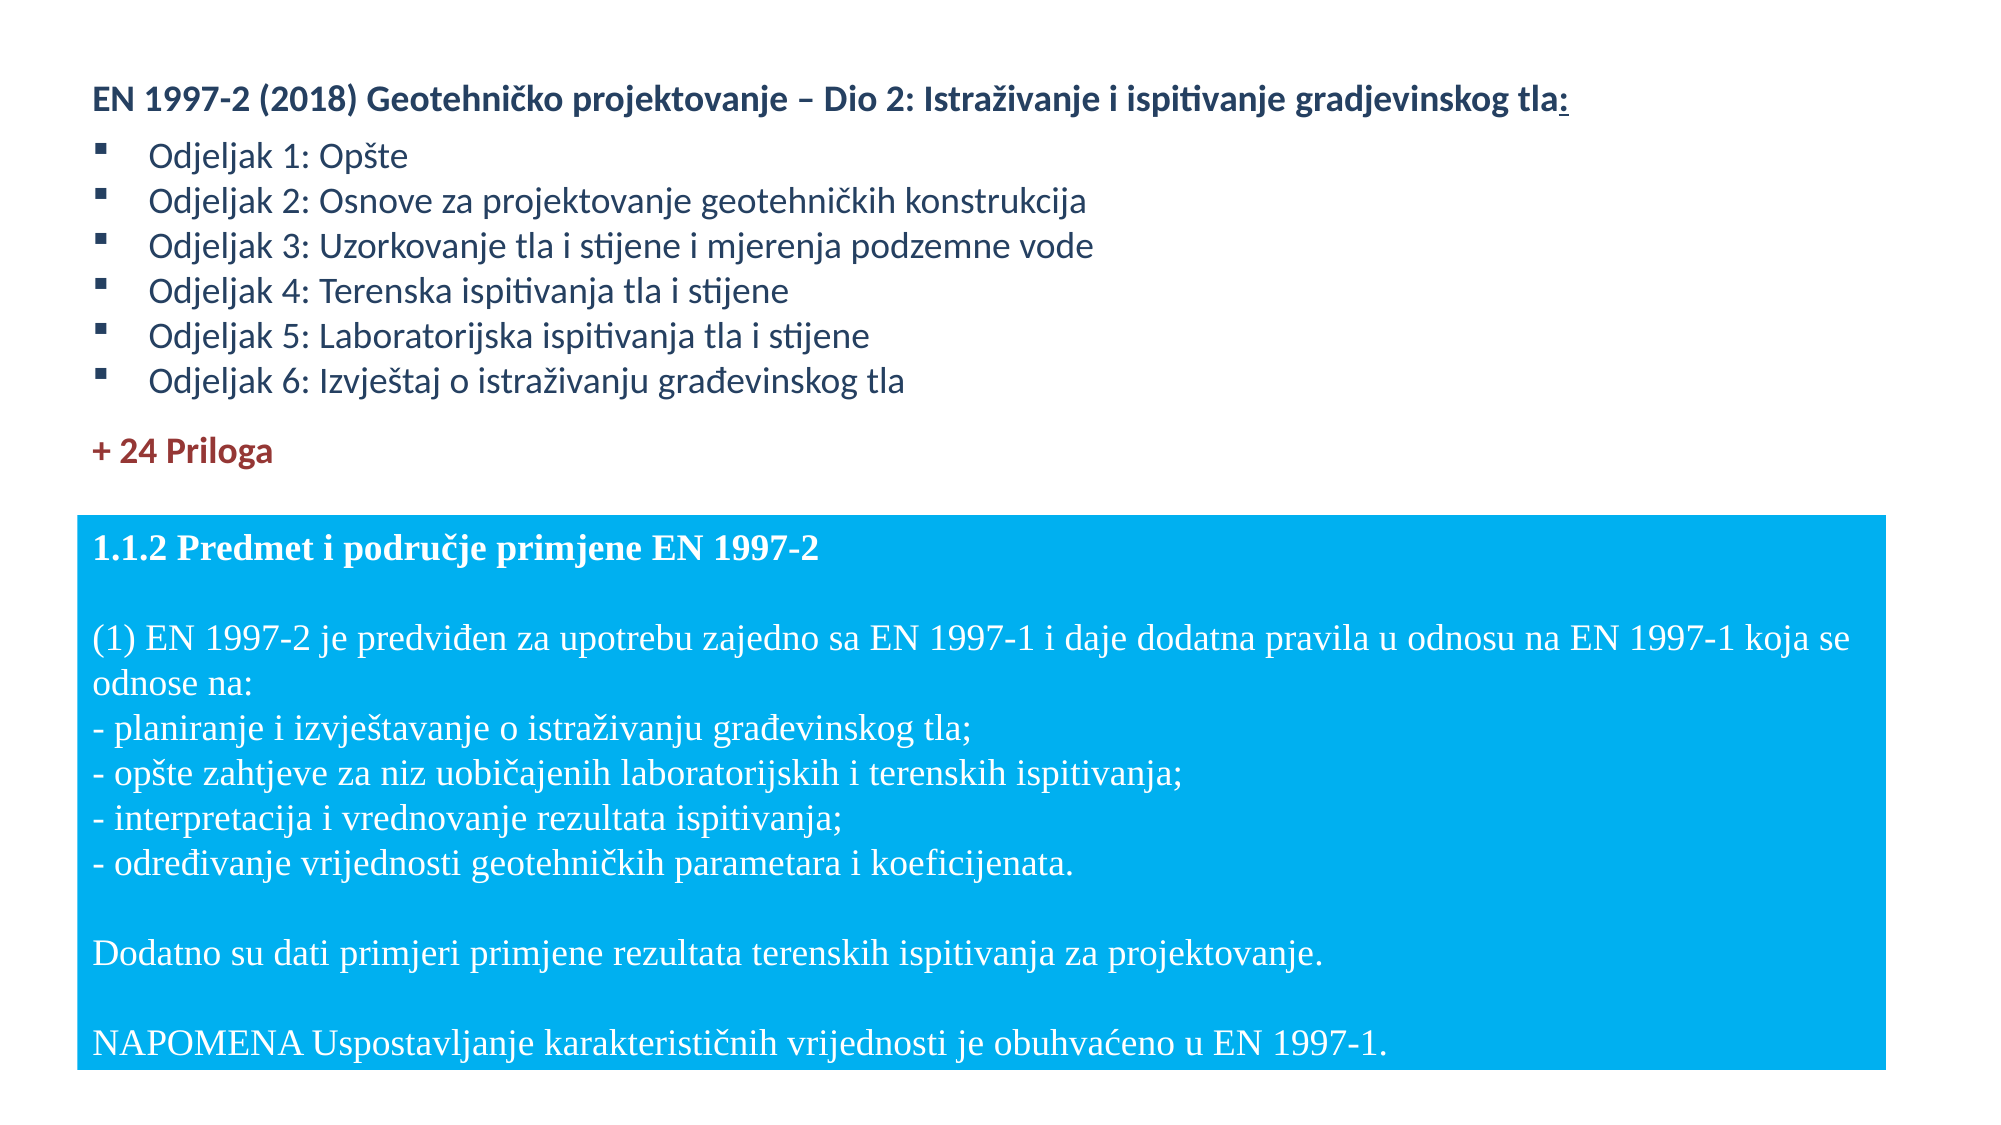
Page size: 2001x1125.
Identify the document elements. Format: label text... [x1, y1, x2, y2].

text_box 1.1.2 Predmet i područje primjene EN 1997-2 (1) EN 1997-2 je predviđen za upotrebu zajedno sa EN 1997-1 i daje dodatna pravila u odnosu na EN 1997-1 koja se odnose na: - planiranje i izvještavanje o istraživanju građevinskog tla; - opšte zahtjeve za niz uobičajenih laboratorijskih i terenskih ispitivanja; - interpretacija i vrednovanje rezultata ispitivanja; - određivanje vrijednosti geotehničkih parametara i koeficijenata. Dodatno su dati primjeri primjene rezultata terenskih ispitivanja za projektovanje. NAPOMENA Uspostavljanje karakterističnih vrijednosti je obuhvaćeno u EN 1997-1. [77, 515, 1886, 1070]
text_box EN 1997-2 (2018) Geotehničko projektovanje – Dio 2: Istraživanje i ispitivanje gradjevinskog tla: Odjeljak 1: Opšte Odjeljak 2: Osnove za projektovanje geotehničkih konstrukcija Odjeljak 3: Uzorkovanje tla i stijene i mjerenja podzemne vode Odjeljak 4: Terenska ispitivanja tla i stijene Odjeljak 5: Laboratorijska ispitivanja tla i stijene Odjeljak 6: Izvještaj o istraživanju građevinskog tla + 24 Priloga [77, 66, 1957, 479]
